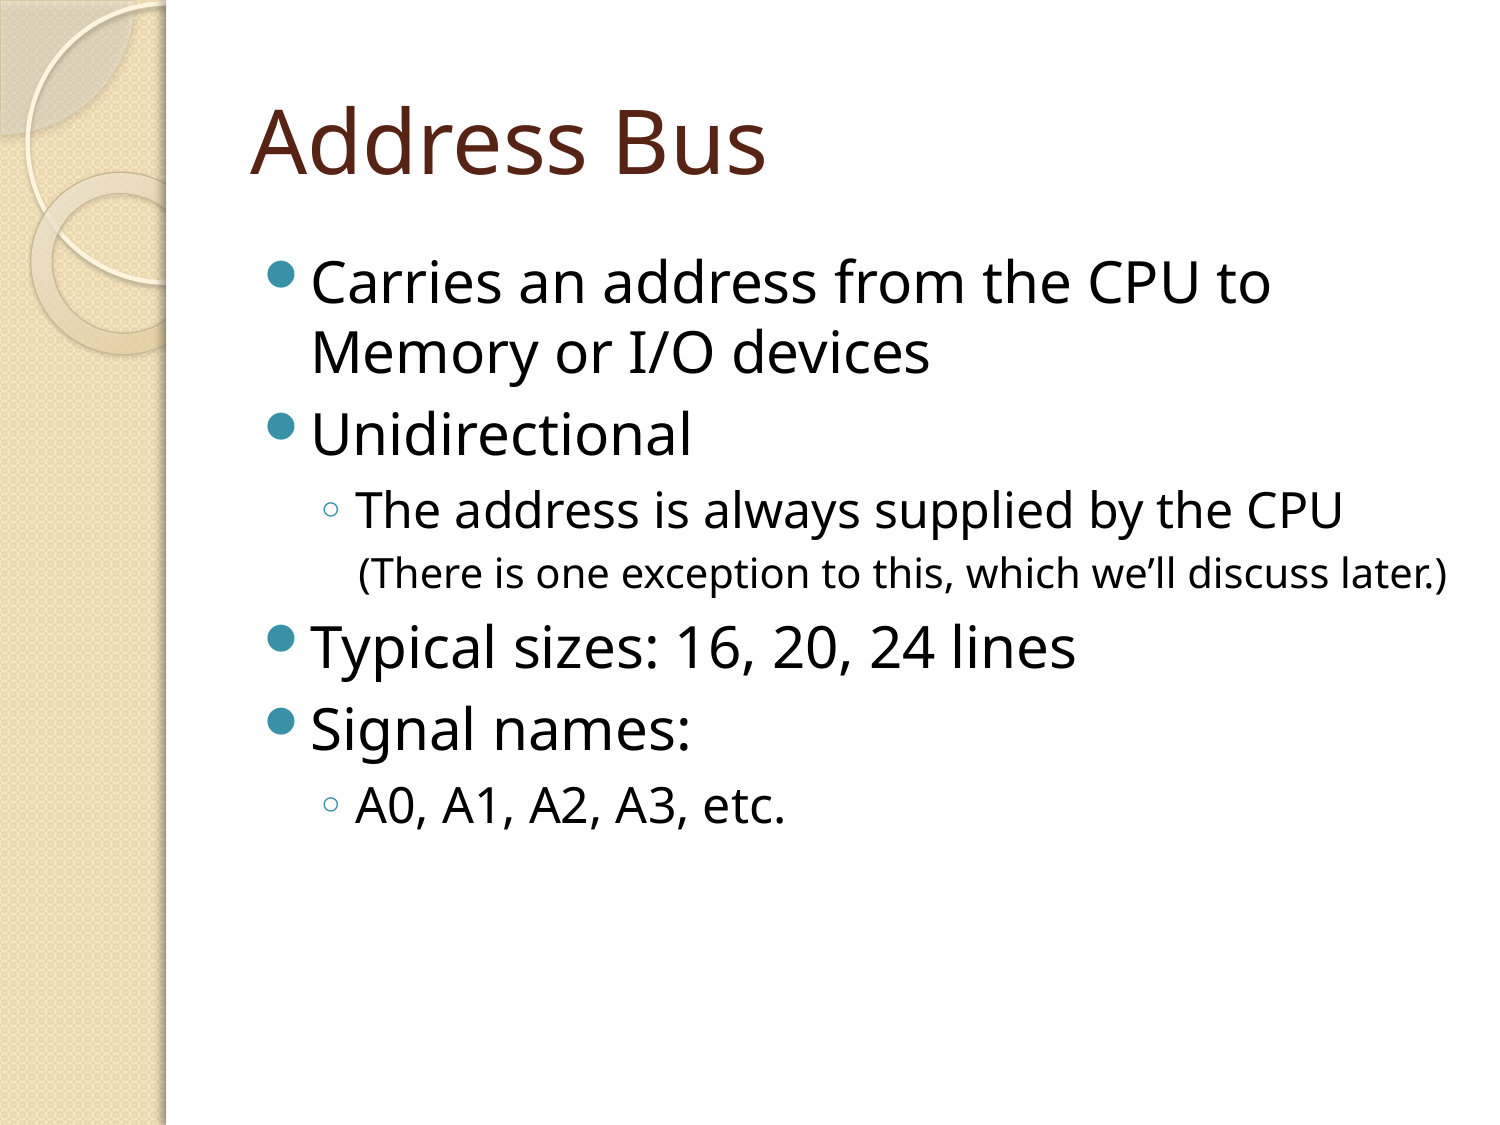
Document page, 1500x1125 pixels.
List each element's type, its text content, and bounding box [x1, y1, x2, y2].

list Carries an address from the CPU to Memory or I/O devices Unidirectional The address is always supplied by the CPU (There is one exception to this, which we’ll discuss later.) Typical sizes: 16, 20, 24 lines Signal names: A0, A1, A2, A3, etc. [235, 237, 1466, 1025]
title Address Bus [235, 45, 1466, 233]
